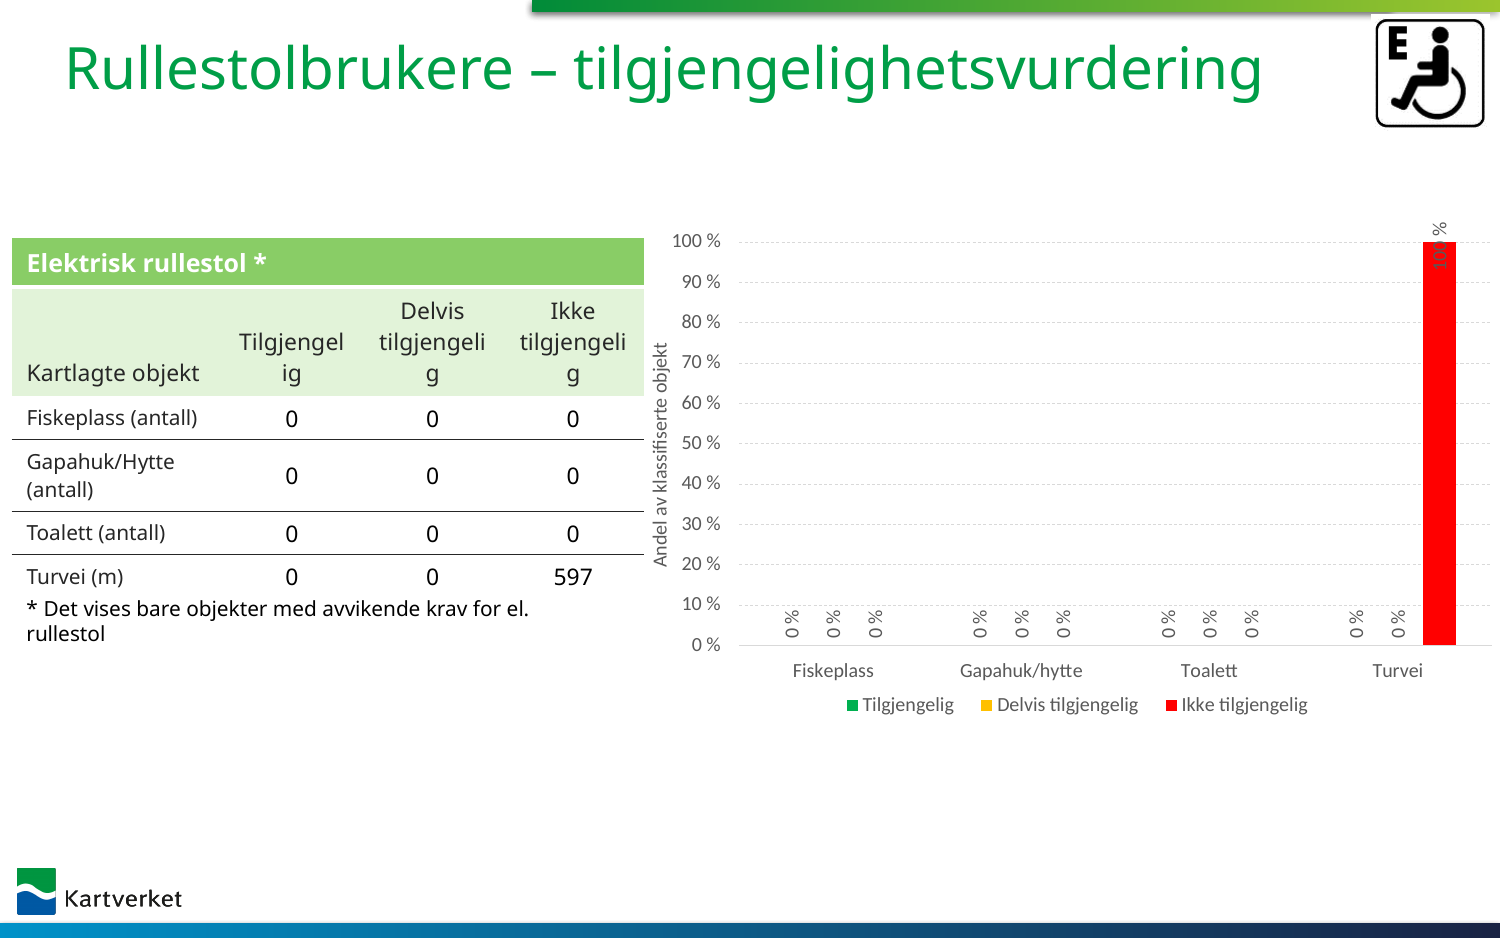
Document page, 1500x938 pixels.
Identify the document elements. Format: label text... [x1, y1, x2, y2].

table_cell 0 [503, 440, 638, 511]
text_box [1371, 13, 1491, 133]
table_cell Toalett (antall) [12, 512, 222, 554]
table_cell 0 [503, 396, 638, 439]
table_cell 597 [503, 555, 638, 598]
table_cell 0 [222, 440, 362, 511]
table_cell 0 [222, 396, 362, 439]
table_cell Turvei (m) [12, 555, 222, 588]
table_cell 0 [362, 555, 503, 588]
table_cell Kartlagte objekt [12, 289, 222, 396]
table_cell Tilgjengelig [222, 289, 362, 396]
text_box Rullestolbrukere – tilgjengelighetsvurdering [49, 12, 1372, 109]
table_cell Ikke tilgjengelig [503, 289, 638, 396]
table_cell Gapahuk/Hytte (antall) [12, 440, 222, 511]
table_cell Delvis tilgjengelig [362, 289, 503, 396]
table_header Elektrisk rullestol * [12, 238, 638, 285]
table_cell 0 [362, 396, 503, 439]
table_cell 0 [362, 440, 503, 511]
table_cell Fiskeplass (antall) [12, 396, 222, 439]
table_cell 0 [222, 555, 362, 588]
table_cell 0 [362, 512, 503, 554]
picture [643, 218, 1500, 728]
table_cell 0 [503, 512, 638, 554]
table_cell 0 [222, 512, 362, 554]
text_box * Det vises bare objekter med avvikende krav for el. rullestol [11, 588, 597, 653]
